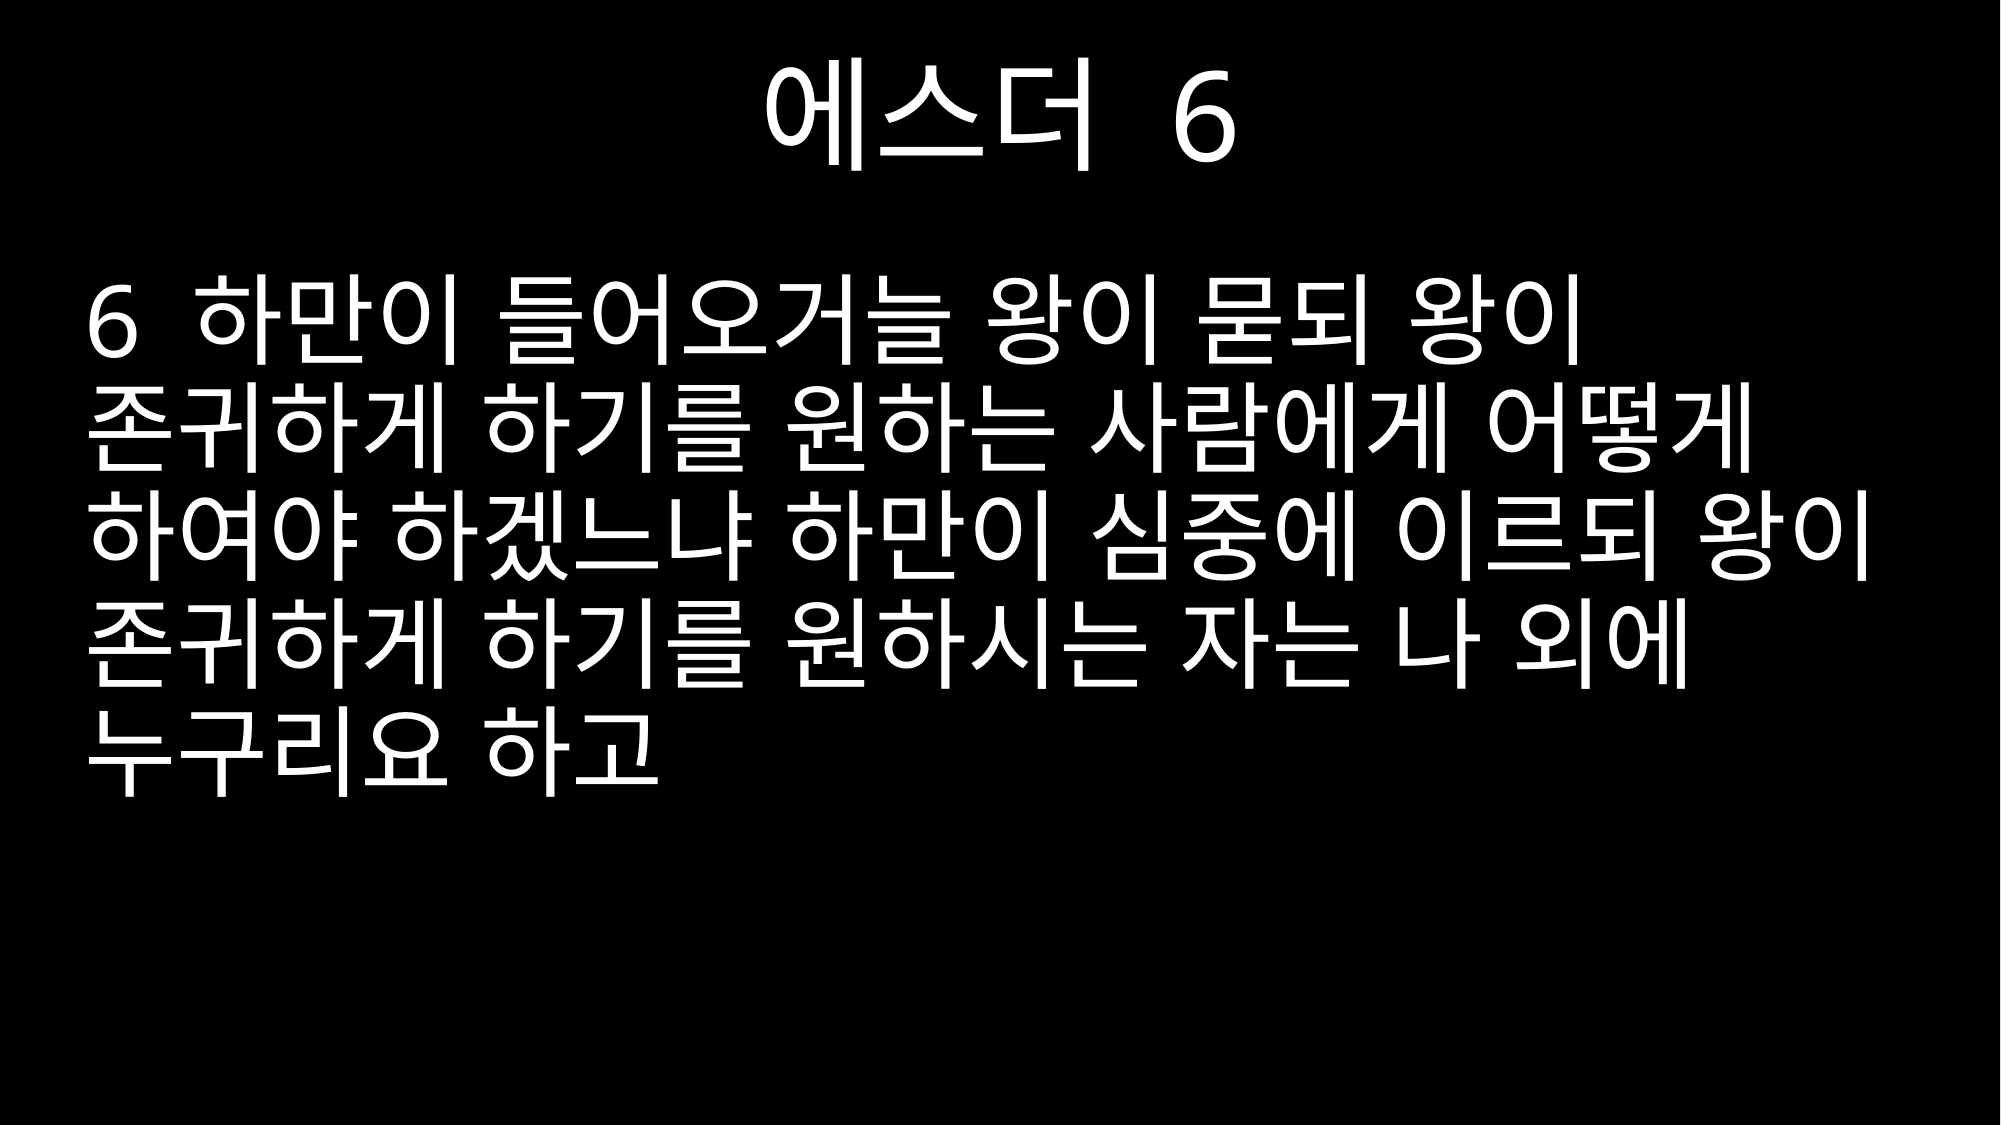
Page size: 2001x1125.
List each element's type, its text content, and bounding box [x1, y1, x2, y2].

footer 에스더 6 [0, 32, 2000, 192]
picture [0, 0, 2001, 1125]
list 6 하만이 들어오거늘 왕이 묻되 왕이 존귀하게 하기를 원하는 사람에게 어떻게 하여야 하겠느냐 하만이 심중에 이르되 왕이 존귀하게 하기를 원하시는 자는 나 외에 누구리요 하고 [69, 263, 1953, 423]
